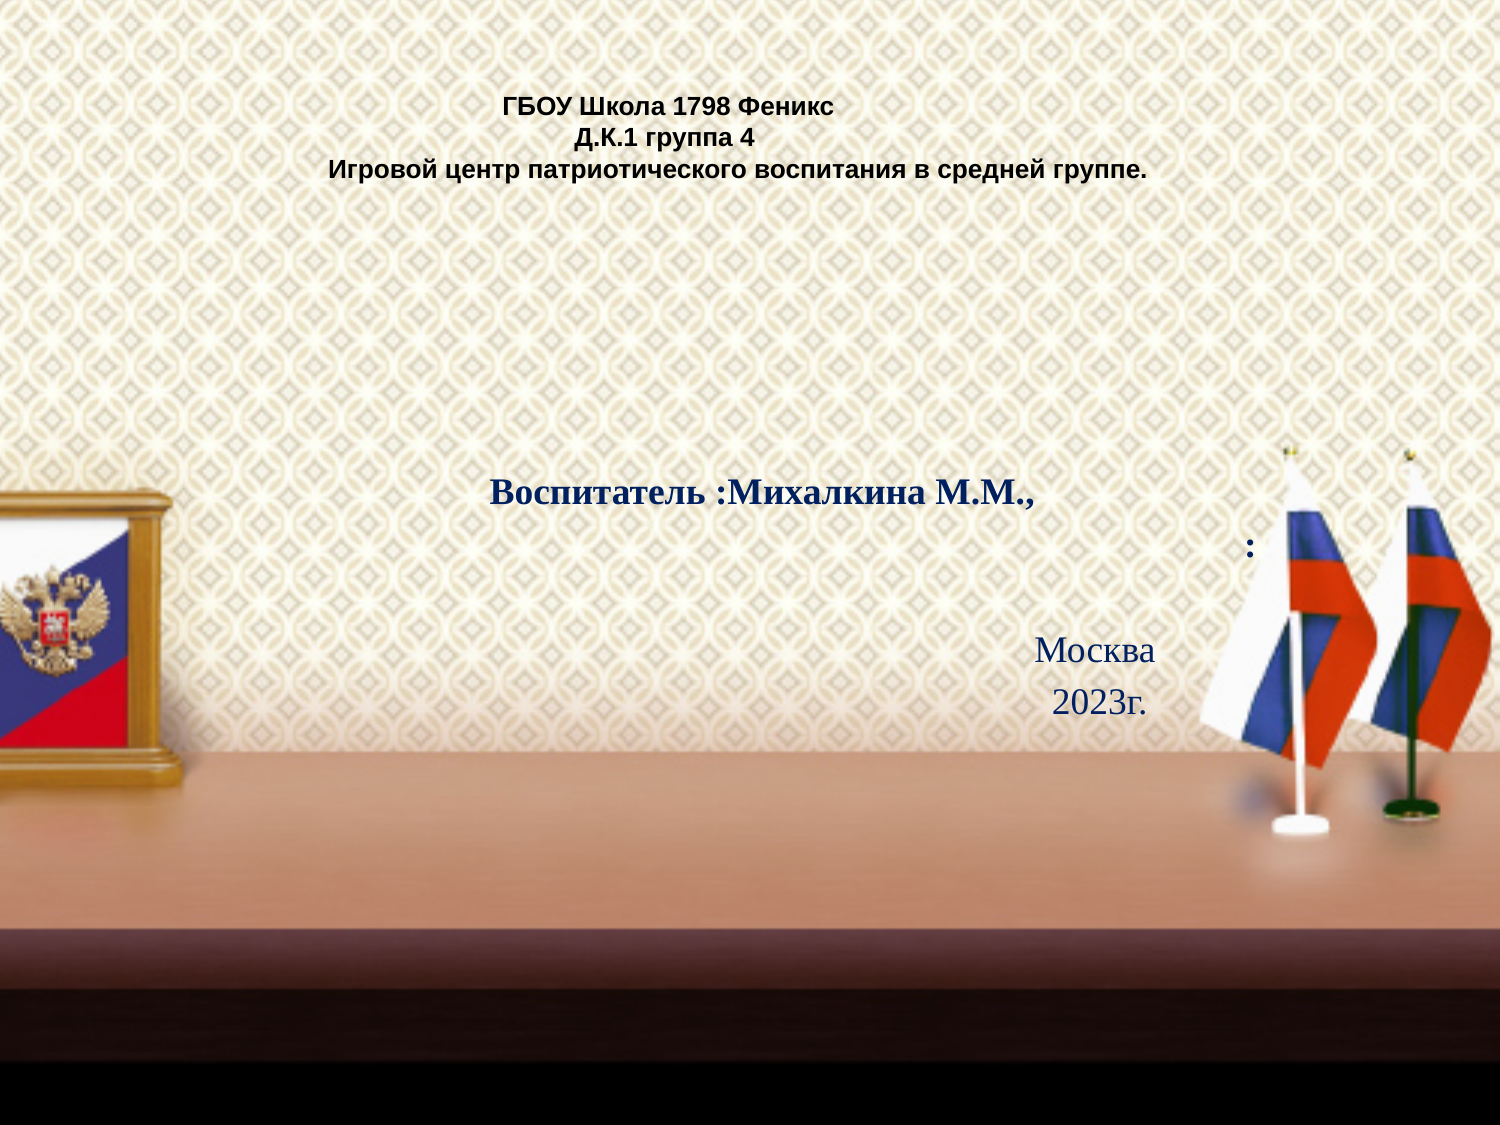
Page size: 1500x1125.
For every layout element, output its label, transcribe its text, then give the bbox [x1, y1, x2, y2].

picture [0, 0, 1500, 1125]
title ГБОУ Школа 1798 Феникс Д.К.1 группа 4 Игровой центр патриотического воспитания в средней группе. [118, 88, 1443, 184]
subtitle Воспитатель :Михалкина М.М., : Москва 2023г. [220, 467, 1257, 1000]
